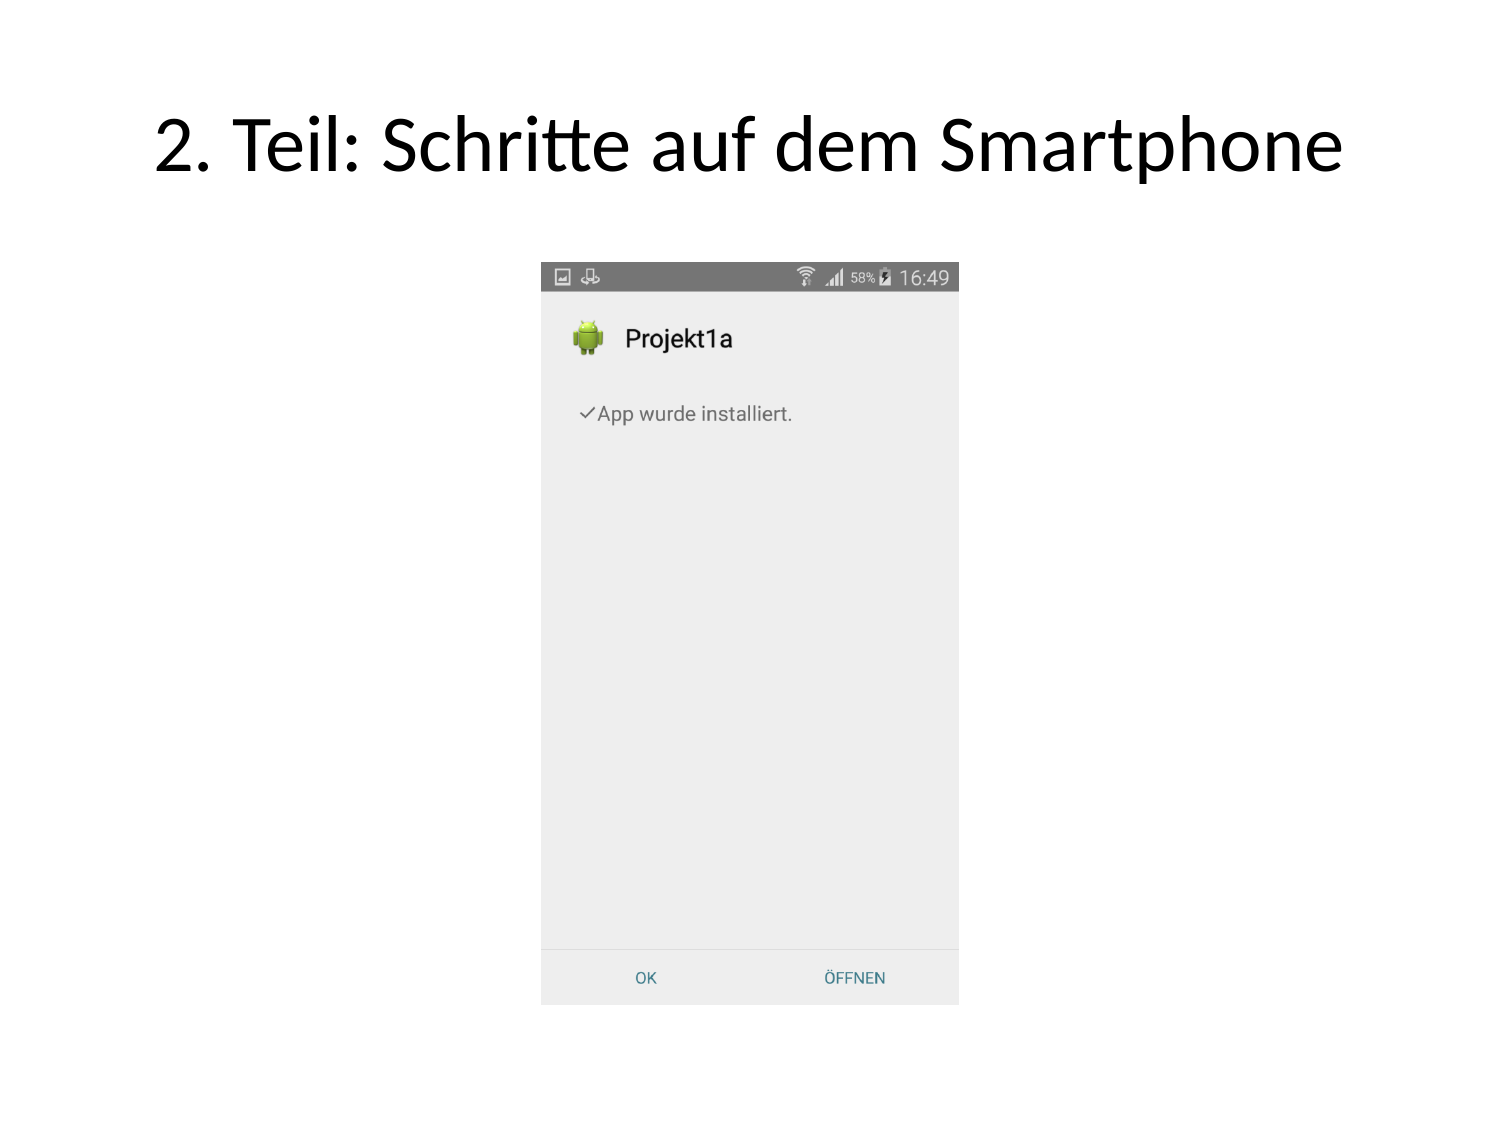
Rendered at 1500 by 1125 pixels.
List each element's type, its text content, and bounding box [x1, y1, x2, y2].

title 2. Teil: Schritte auf dem Smartphone [75, 45, 1425, 233]
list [540, 262, 960, 1006]
